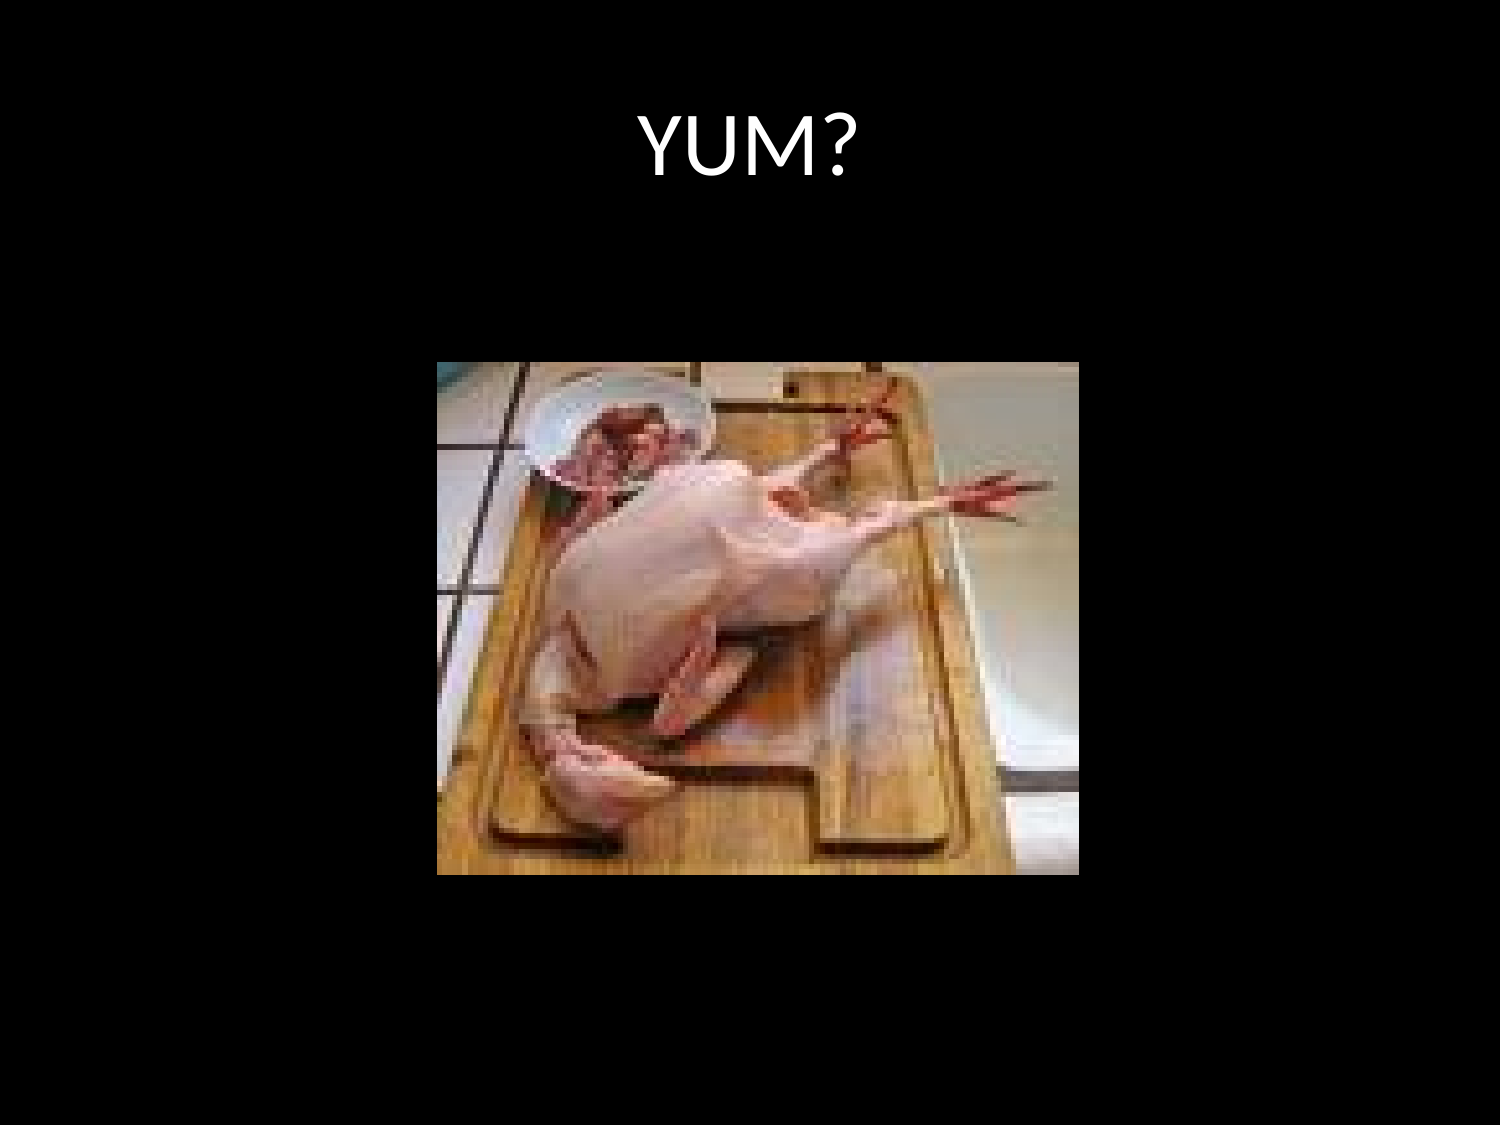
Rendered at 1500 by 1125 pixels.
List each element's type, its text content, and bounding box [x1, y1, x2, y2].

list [437, 362, 1079, 875]
title YUM? [75, 45, 1425, 233]
